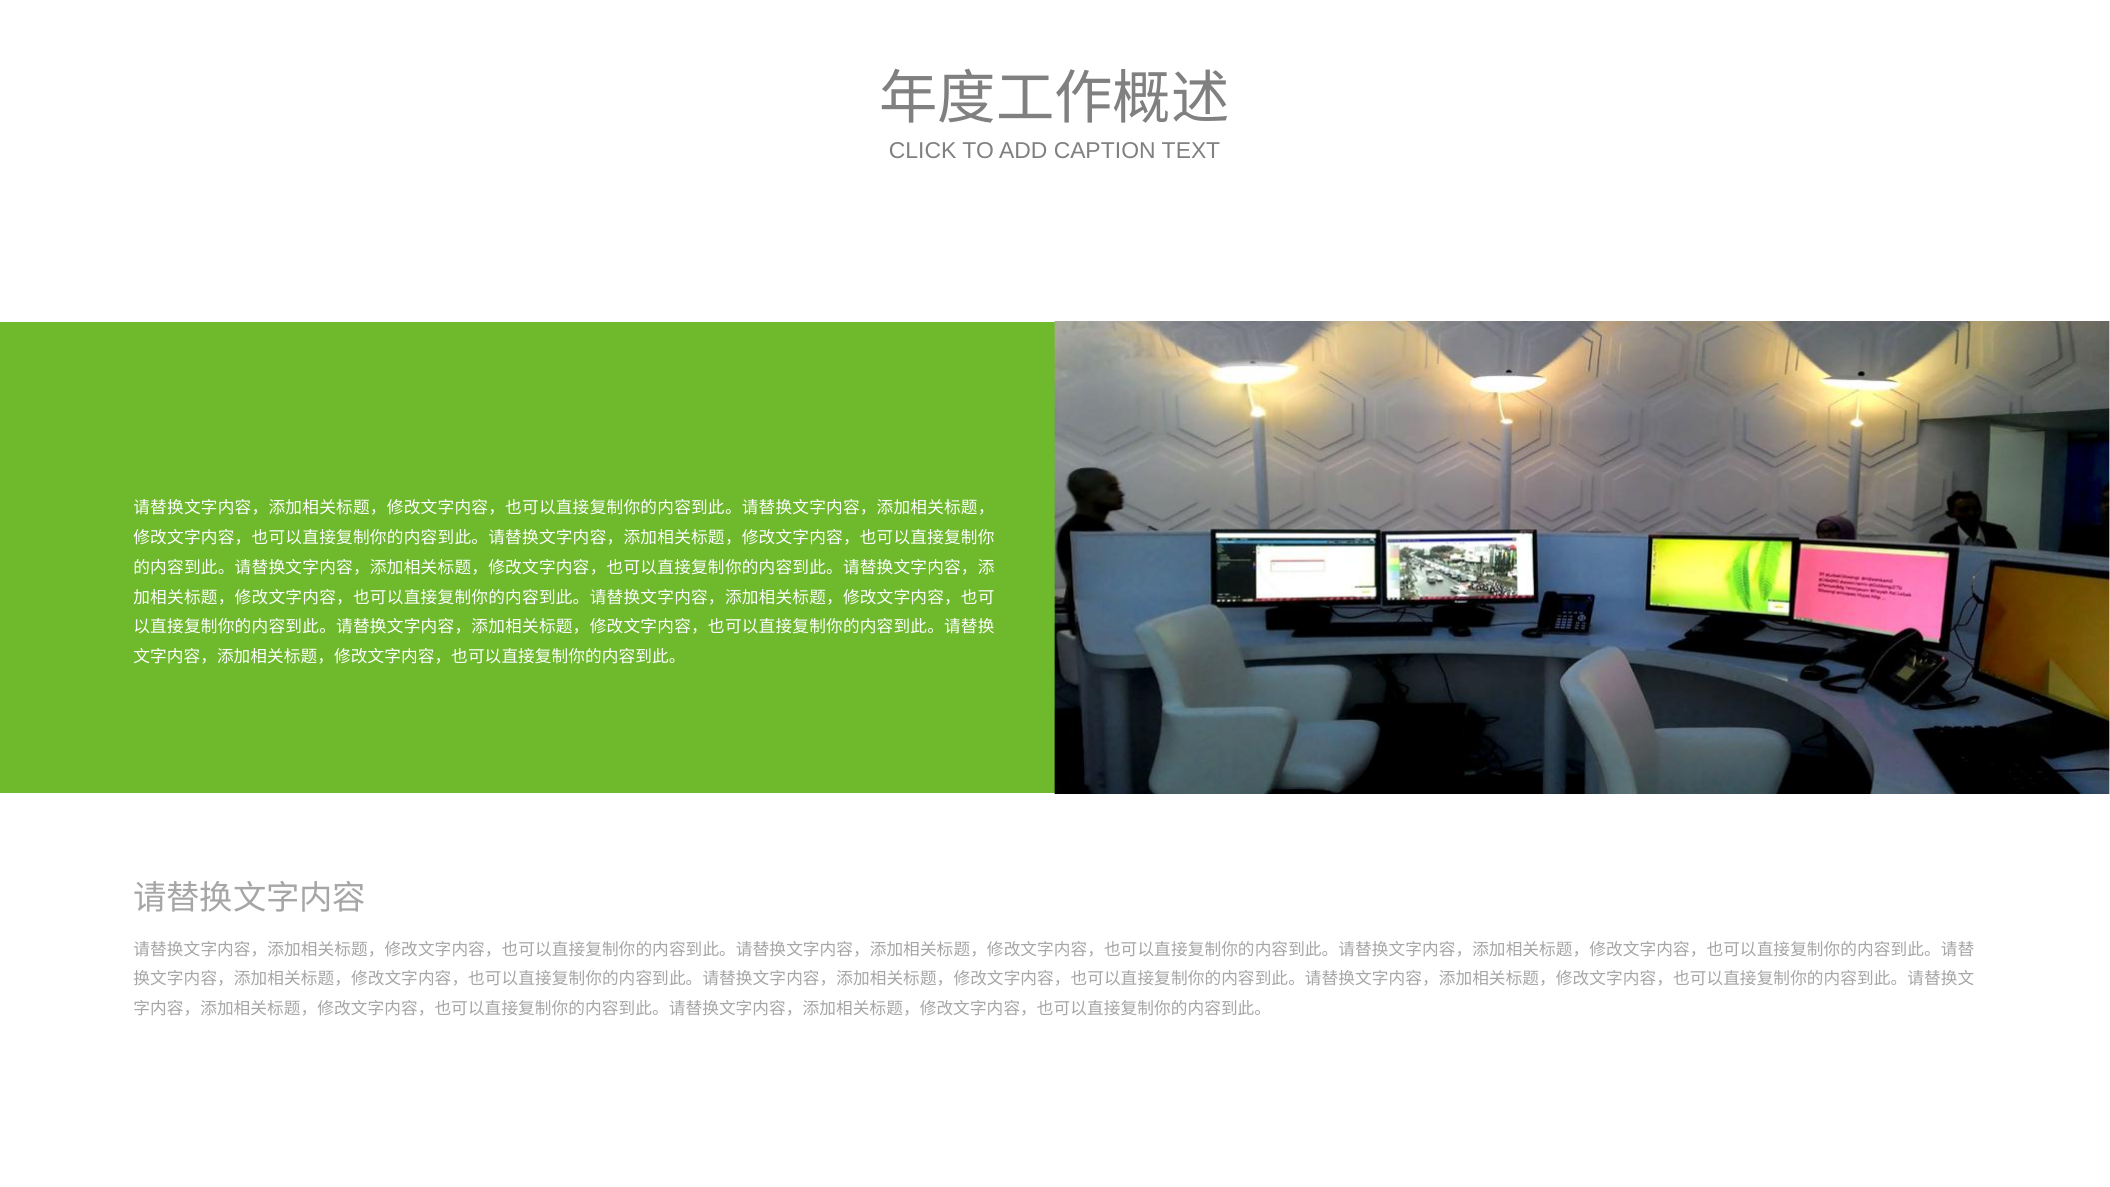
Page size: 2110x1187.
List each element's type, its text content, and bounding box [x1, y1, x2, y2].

text_box 请替换文字内容，添加相关标题，修改文字内容，也可以直接复制你的内容到此。请替换文字内容，添加相关标题，修改文字内容，也可以直接复制你的内容到此。请替换文字内容，添加相关标题，修改文字内容，也可以直接复制你的内容到此。请替换文字内容，添加相关标题，修改文字内容，也可以直接复制你的内容到此。请替换文字内容，添加相关标题，修改文字内容，也可以直接复制你的内容到此。请替换文字内容，添加相关标题，修改文字内容，也可以直接复制你的内容到此。请替换文字内容，添加相关标题，修改文字内容，也可以直接复制你的内容到此。请替换文字内容，添加相关标题，修改文字内容，也可以直接复制你的内容到此。 [133, 486, 996, 667]
text_box 年度工作概述 [865, 60, 1245, 131]
text_box [1054, 321, 2110, 794]
text_box CLICK TO ADD CAPTION TEXT [865, 135, 1245, 163]
text_box [0, 321, 1054, 794]
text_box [133, 876, 1977, 1020]
